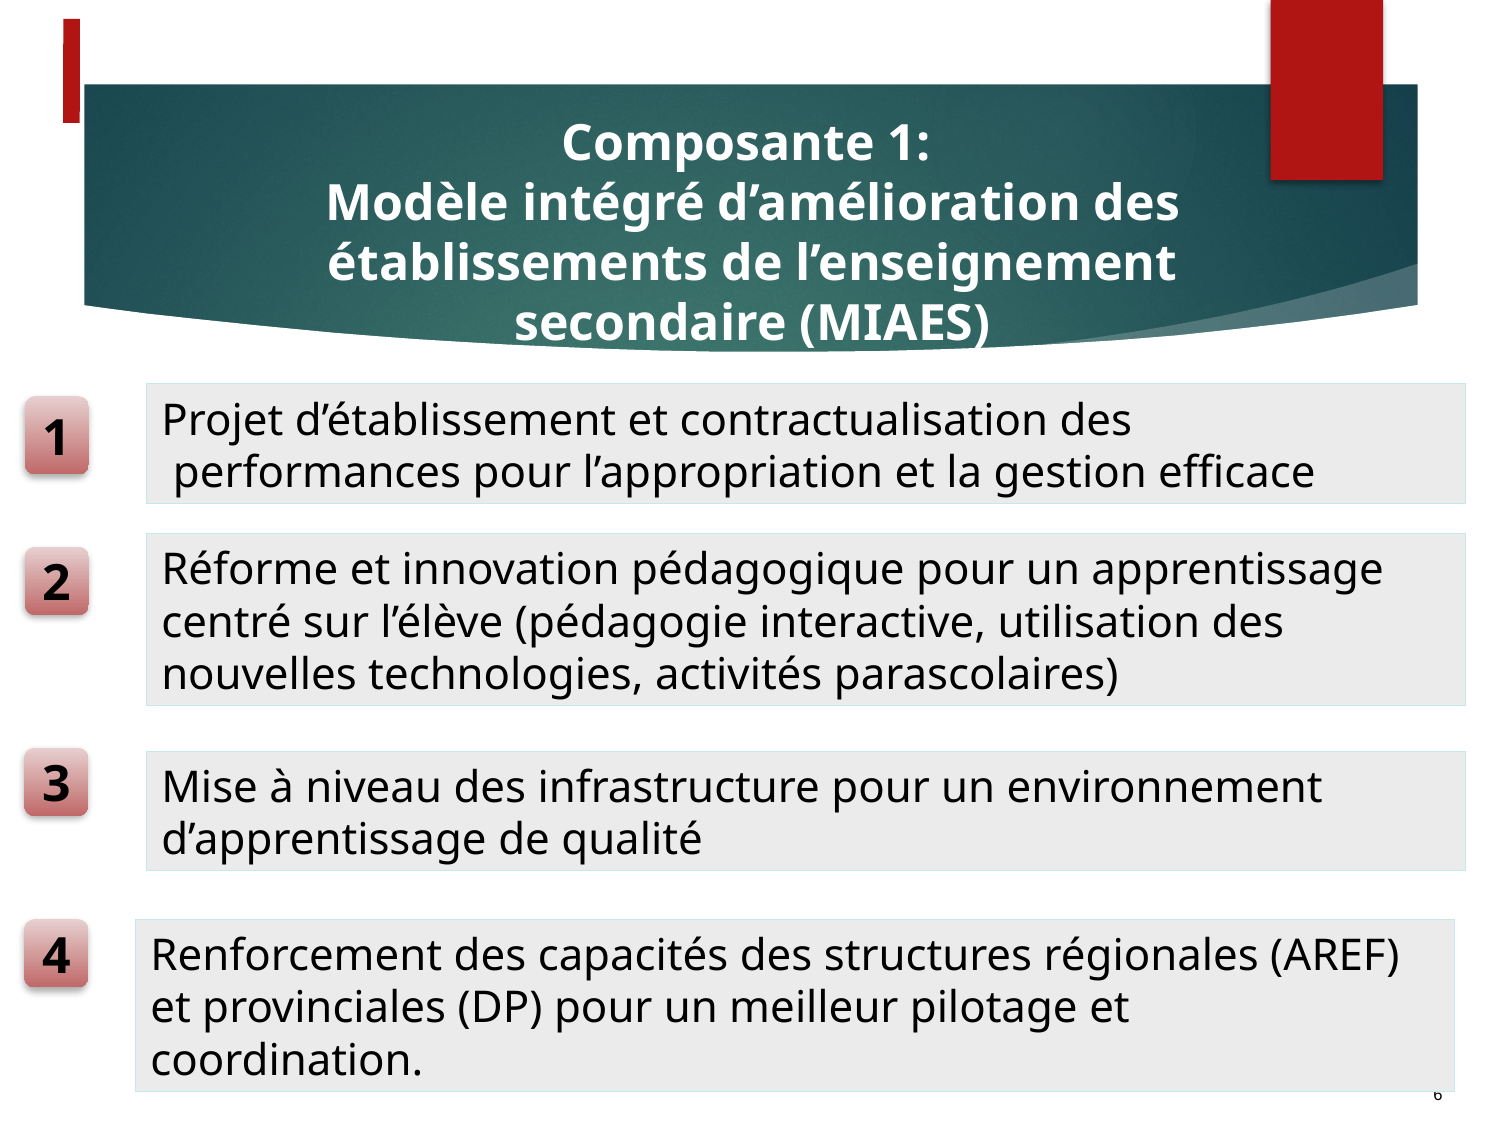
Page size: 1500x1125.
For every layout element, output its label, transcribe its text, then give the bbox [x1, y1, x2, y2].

text_box Réforme et innovation pédagogique pour un apprentissage centré sur l’élève (pédagogie interactive, utilisation des nouvelles technologies, activités parascolaires) [146, 533, 1466, 706]
text_box 2 [24, 545, 90, 616]
text_box Renforcement des capacités des structures régionales (AREF) et provinciales (DP) pour un meilleur pilotage et coordination. [135, 919, 1455, 1092]
text_box Mise à niveau des infrastructure pour un environnement d’apprentissage de qualité [146, 751, 1466, 871]
text_box 4 [23, 918, 89, 989]
text_box 1 [24, 395, 90, 476]
text_box Projet d’établissement et contractualisation des performances pour l’appropriation et la gestion efficace [146, 383, 1466, 504]
text_box 3 [23, 746, 89, 817]
text_box Composante 1: Modèle intégré d’amélioration des établissements de l’enseignement secondaire (MIAES) [181, 102, 1324, 358]
